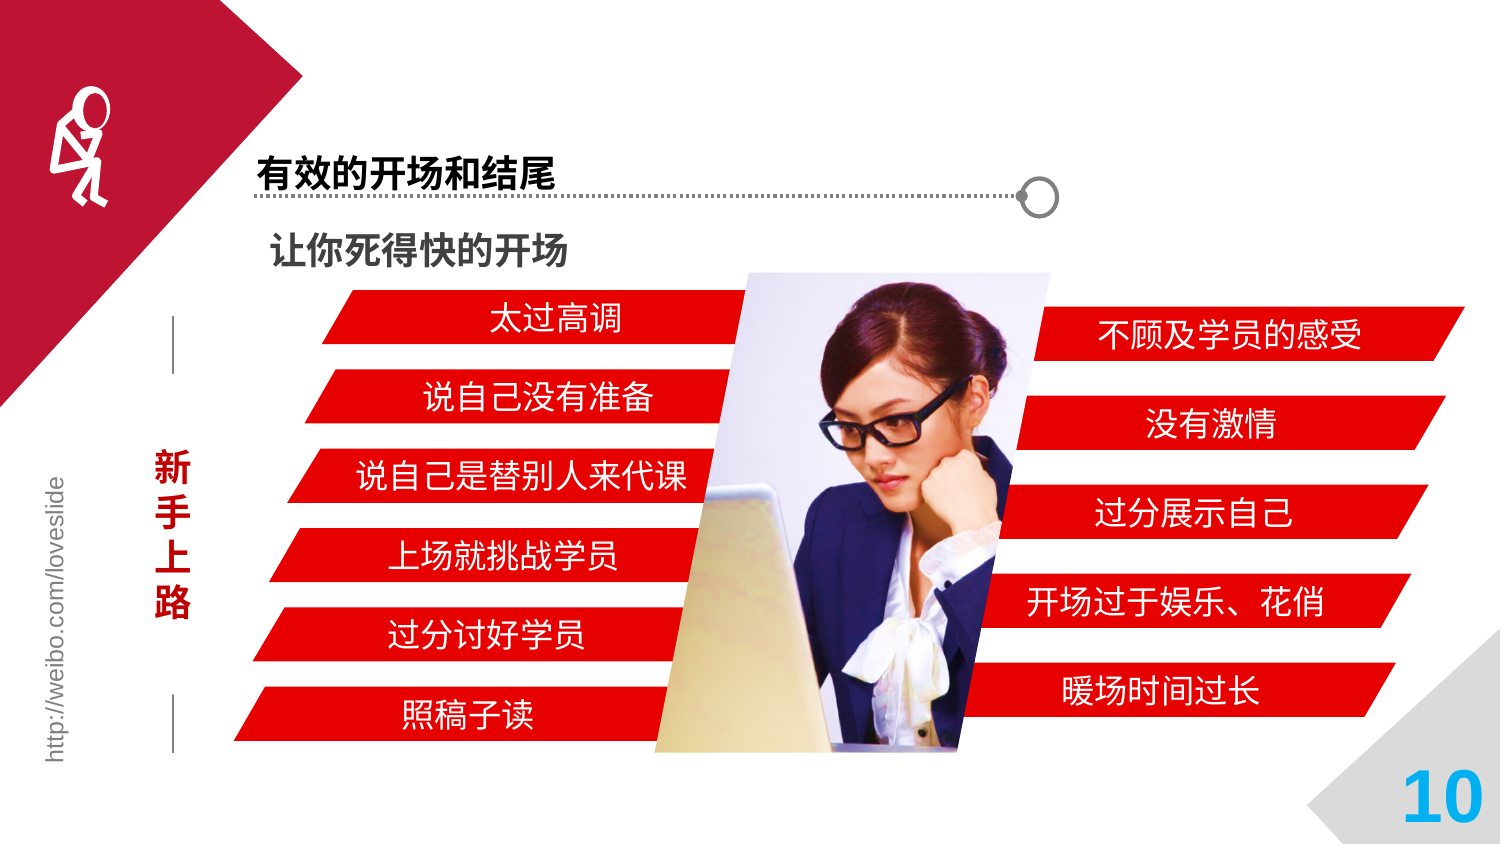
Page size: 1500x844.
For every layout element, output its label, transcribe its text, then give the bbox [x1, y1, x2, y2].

picture [654, 272, 1052, 753]
text_box 没有激情 [1056, 393, 1449, 452]
text_box 说自己是替别人来代课 [285, 446, 649, 505]
text_box 新手上路 [177, 373, 211, 695]
text_box 开场过于娱乐、花俏 [1056, 571, 1414, 630]
text_box 照稿子读 [231, 684, 649, 743]
text_box 上场就挑战学员 [267, 525, 649, 585]
text_box 新手上路 [135, 373, 168, 695]
text_box [1306, 628, 1500, 844]
text_box http://weibo.com/loveslide [30, 461, 76, 779]
text_box 暖场时间过长 [1056, 660, 1398, 719]
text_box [53, 85, 111, 205]
text_box 有效的开场和结尾 [242, 120, 633, 203]
text_box 让你死得快的开场 [254, 224, 646, 280]
text_box [0, 0, 303, 408]
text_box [253, 178, 1058, 217]
text_box 太过高调 [319, 287, 649, 347]
text_box 不顾及学员的感受 [1056, 304, 1467, 363]
text_box 说自己没有准备 [302, 367, 649, 426]
text_box 过分讨好学员 [250, 605, 649, 664]
text_box 10 [1376, 764, 1500, 822]
text_box 过分展示自己 [1056, 482, 1431, 541]
